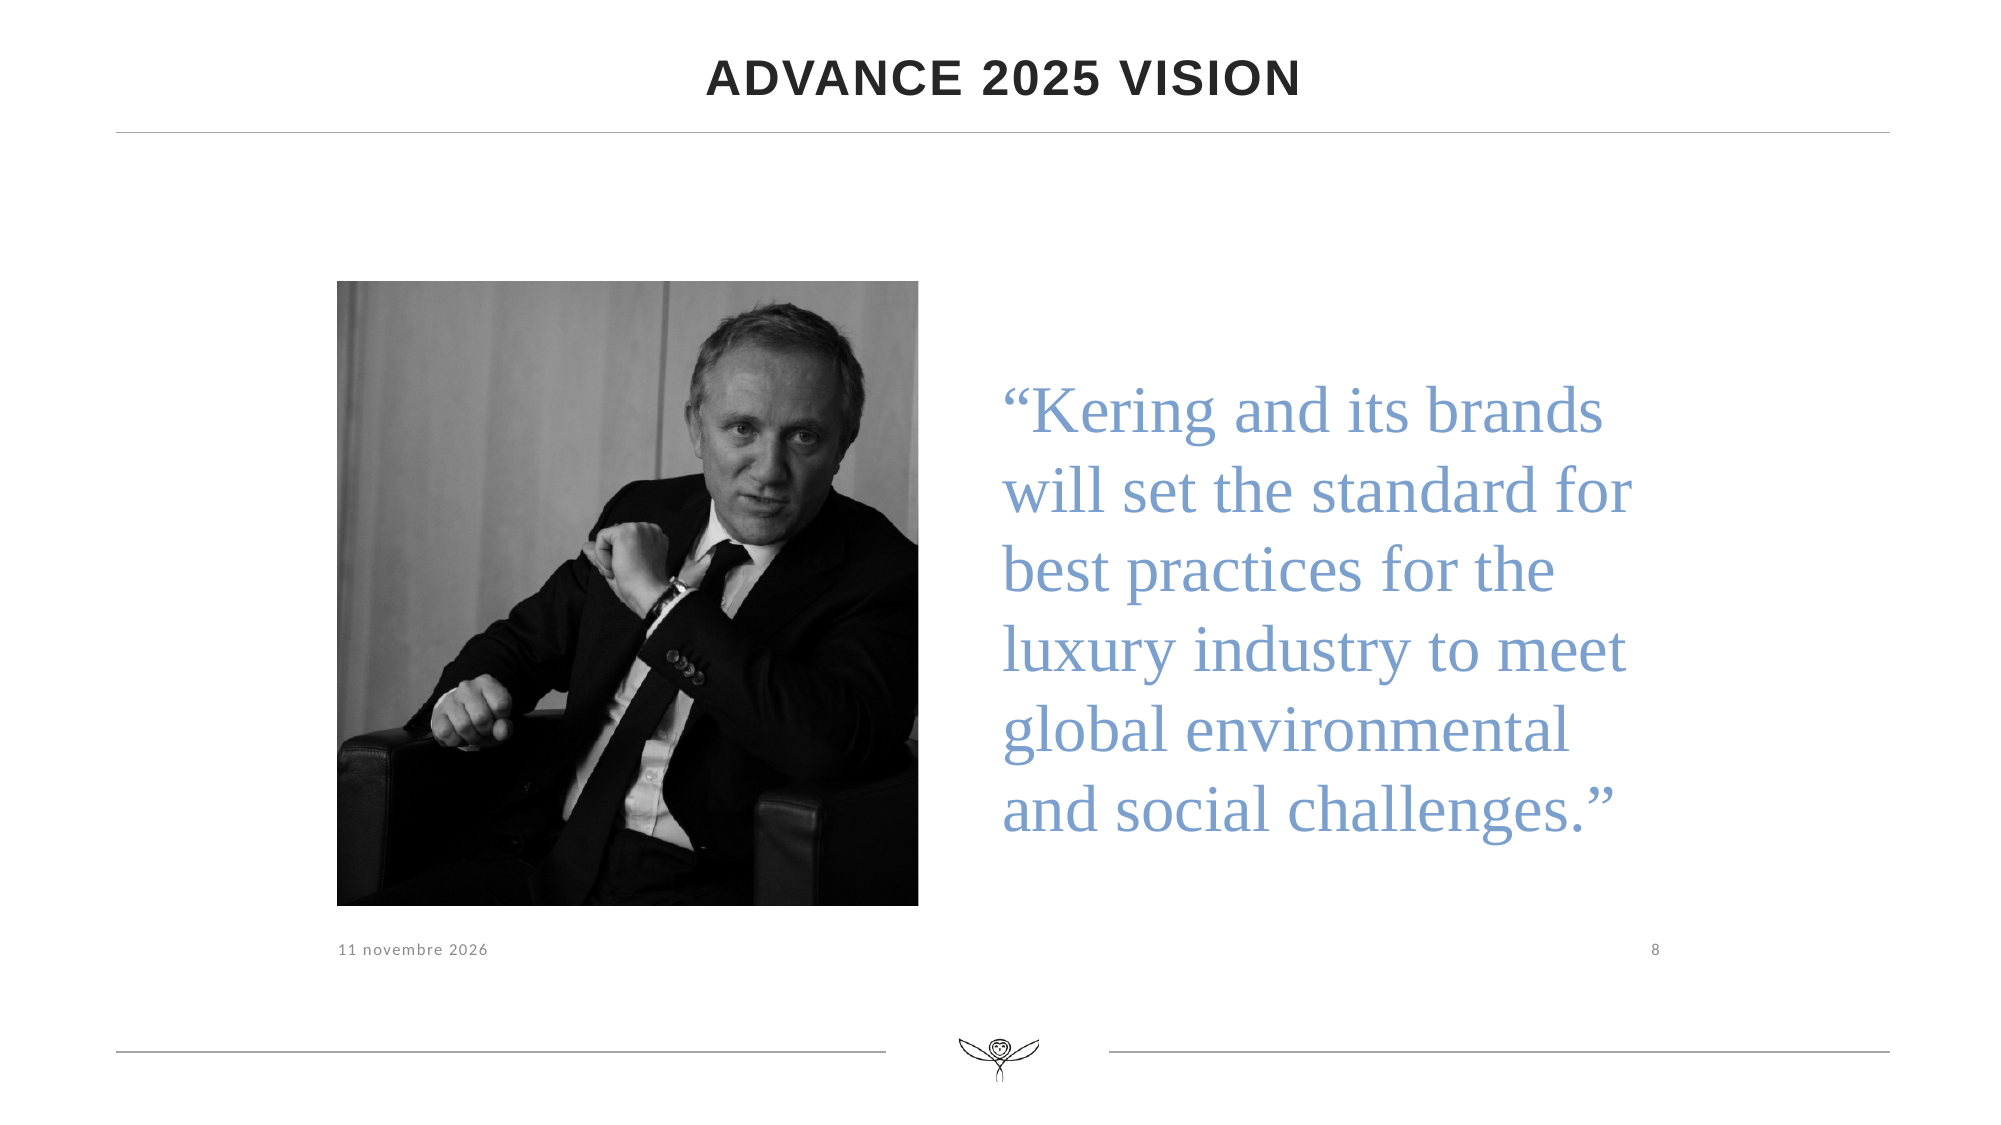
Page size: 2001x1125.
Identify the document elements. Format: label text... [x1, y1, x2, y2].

slide_number 8 [1325, 929, 1675, 968]
list “Kering and its brands will set the standard for best practices for the luxury industry to meet global environmental and social challenges.” [987, 281, 1668, 930]
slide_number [322, 929, 642, 968]
picture [336, 280, 919, 906]
list ADVANCE 2025 VISION [115, 29, 1891, 130]
